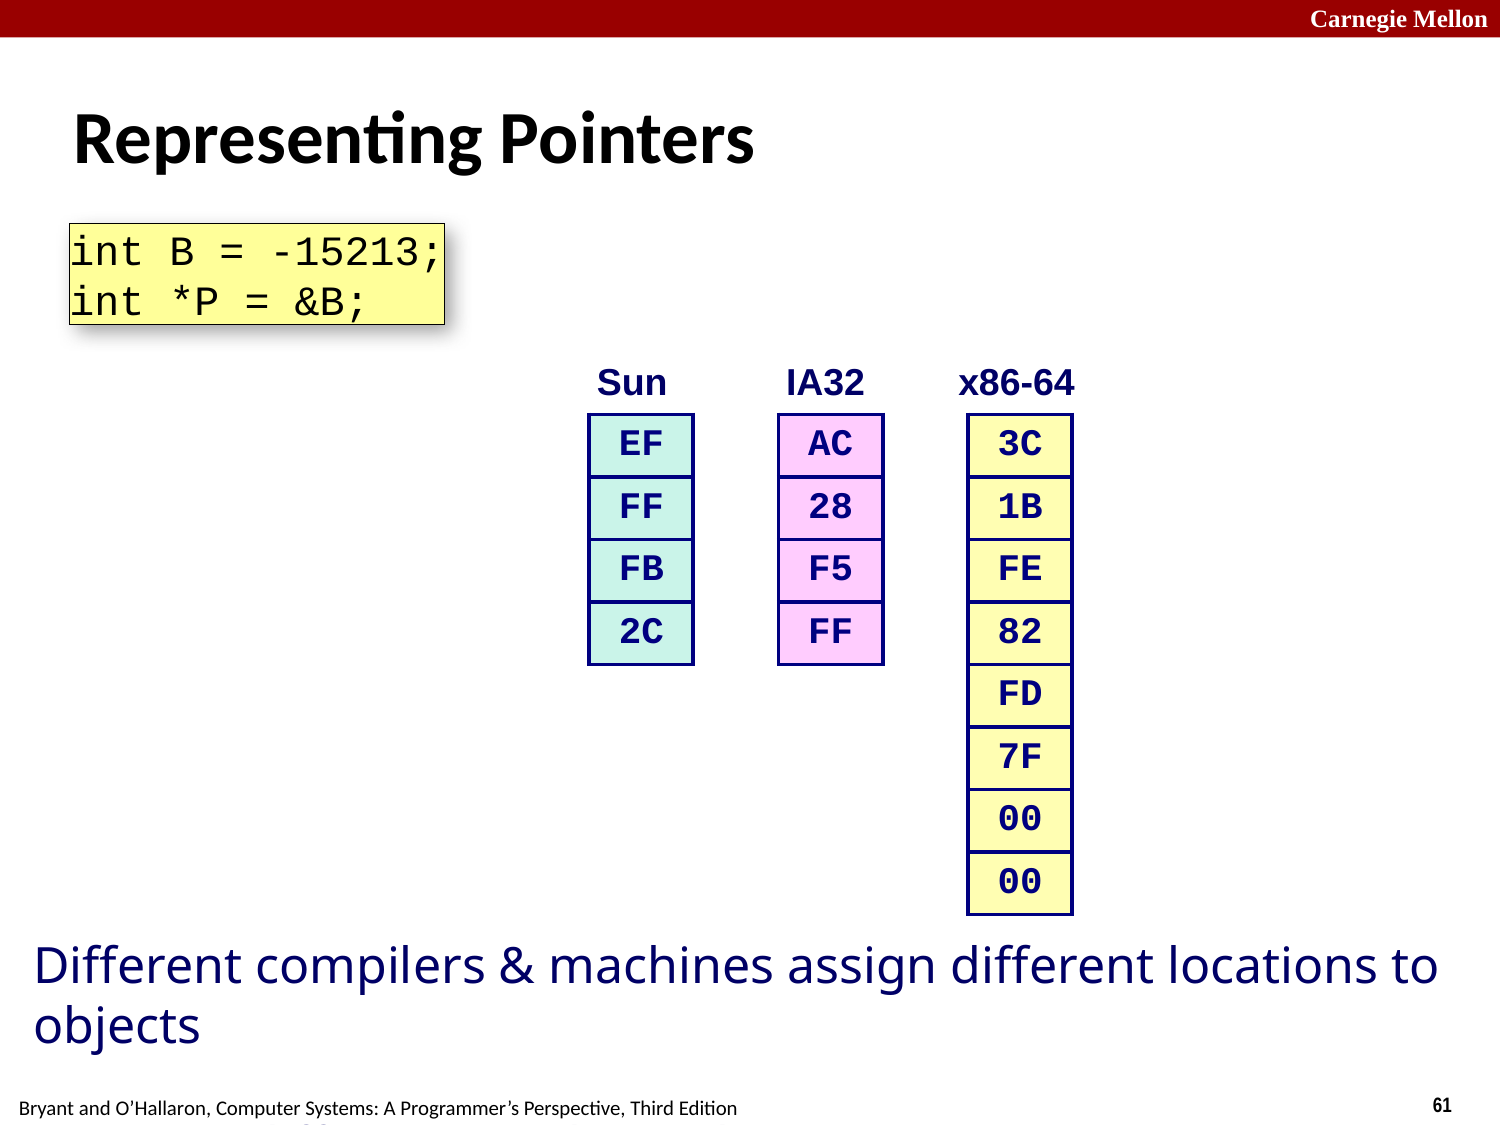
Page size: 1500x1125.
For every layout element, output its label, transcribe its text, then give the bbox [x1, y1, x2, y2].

table_cell 2C [591, 604, 691, 663]
table_header EF [591, 416, 691, 475]
table_cell FF [780, 604, 881, 663]
text_box Different compilers & machines assign different locations to objects Even get different results each time run program [24, 924, 1475, 1036]
table_cell 82 [970, 604, 1070, 663]
text_box x86-64 [950, 349, 1090, 412]
text_box int B = -15213; int *P = &B; [69, 223, 445, 325]
table_cell 7F [970, 729, 1070, 788]
table_header 3C [970, 416, 1070, 475]
table_cell FD [970, 666, 1070, 725]
text_box Sun [588, 349, 683, 412]
table_cell FE [970, 541, 1070, 600]
table_cell FF [591, 479, 691, 538]
text_box IA32 [777, 349, 880, 412]
table_cell 28 [780, 479, 881, 538]
table_cell 00 [970, 854, 1070, 913]
table_cell 1B [970, 479, 1070, 538]
table_cell F5 [780, 541, 881, 600]
table_cell 00 [970, 791, 1070, 850]
table_cell FB [591, 541, 691, 600]
title Representing Pointers [58, 71, 1305, 197]
table_header AC [780, 416, 881, 475]
